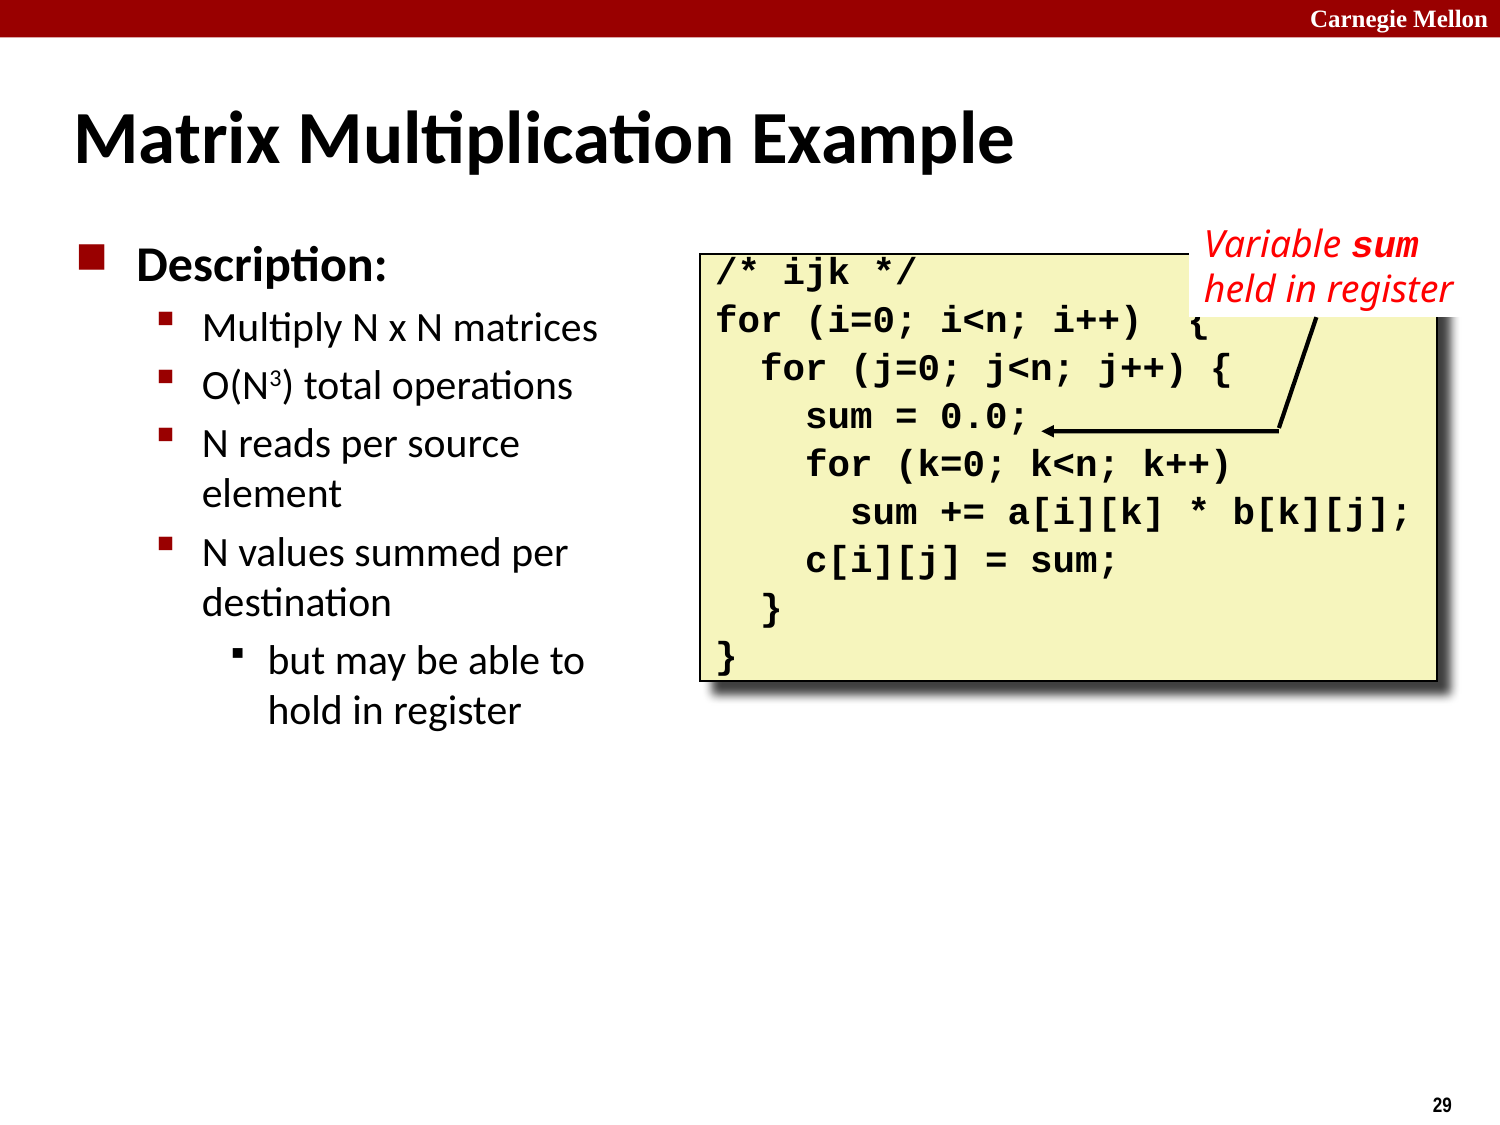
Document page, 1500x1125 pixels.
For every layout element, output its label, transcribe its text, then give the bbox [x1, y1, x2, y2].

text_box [1041, 316, 1317, 432]
text_box /* ijk */ for (i=0; i<n; i++) { for (j=0; j<n; j++) { sum = 0.0; for (k=0; k<n; k++) sum += a[i][k] * b[k][j]; c[i][j] = sum; } } [700, 253, 1438, 682]
text_box Variable sum held in register [1189, 212, 1469, 317]
list Description: Multiply N x N matrices O(N3) total operations N reads per source element N values summed per destination but may be able to hold in register [64, 223, 663, 1040]
title Matrix Multiplication Example [58, 71, 1305, 197]
